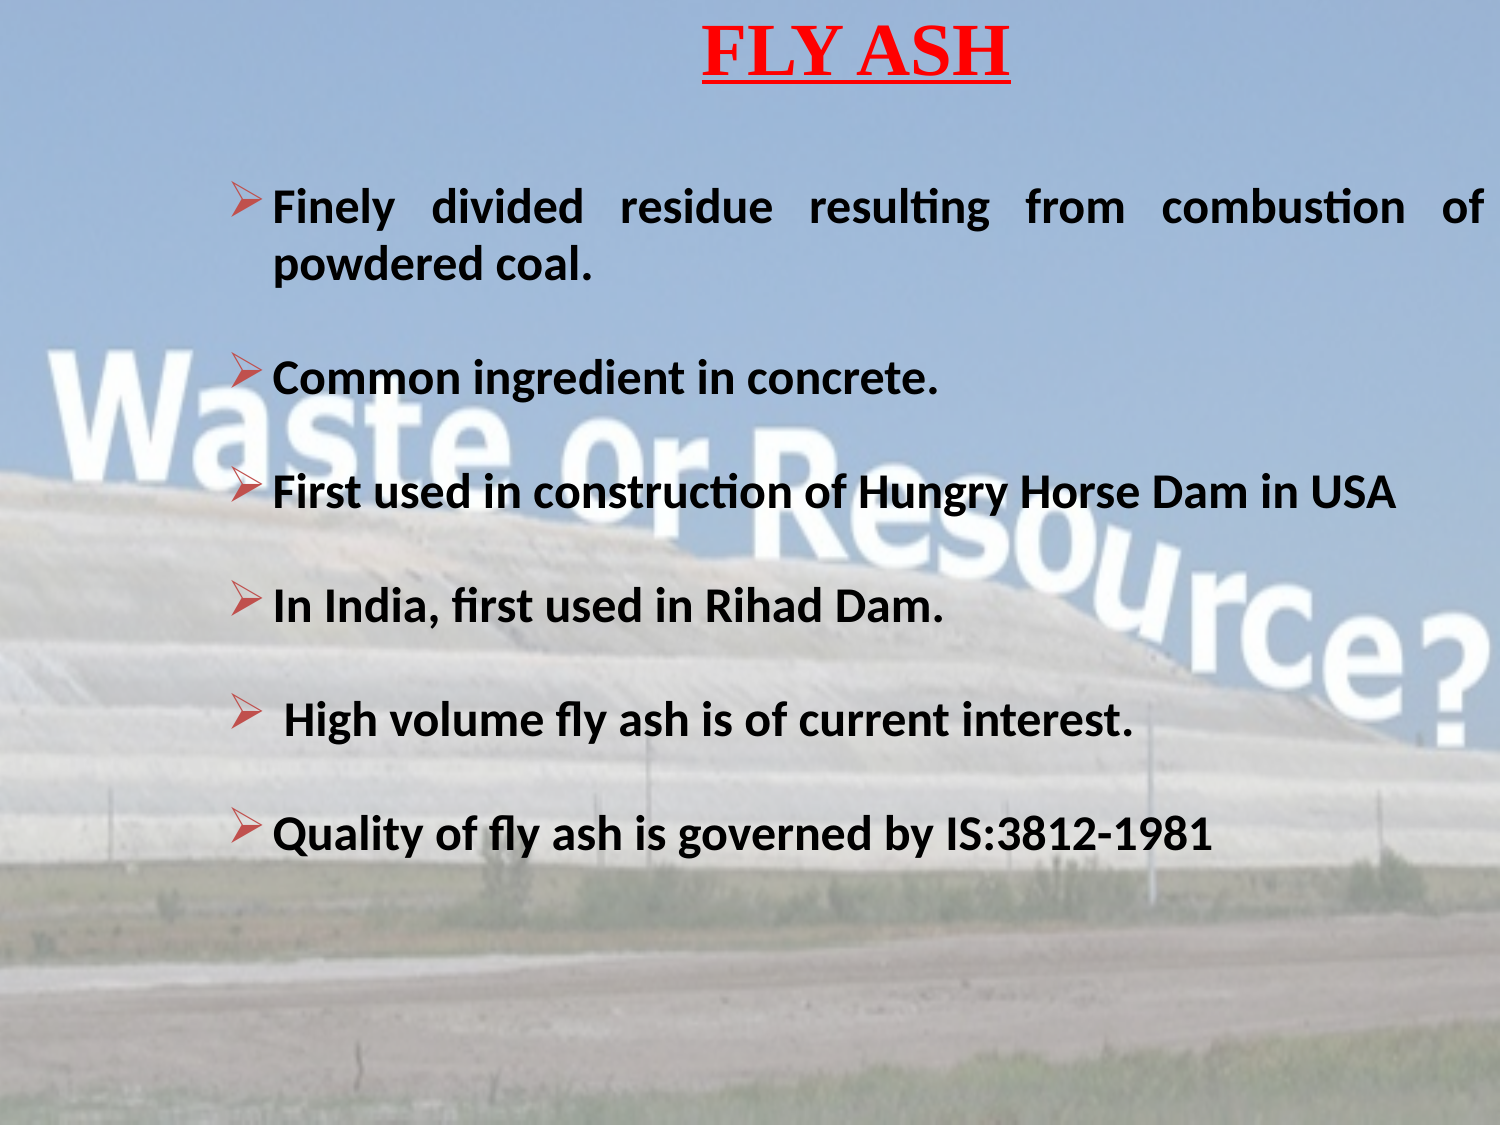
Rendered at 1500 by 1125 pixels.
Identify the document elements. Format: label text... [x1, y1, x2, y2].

text_box FLY ASH Finely divided residue resulting from combustion of powdered coal. Common ingredient in concrete. First used in construction of Hungry Horse Dam in USA In India, first used in Rihad Dam. High volume fly ash is of current interest. Quality of fly ash is governed by IS:3812-1981 [212, 0, 1500, 870]
